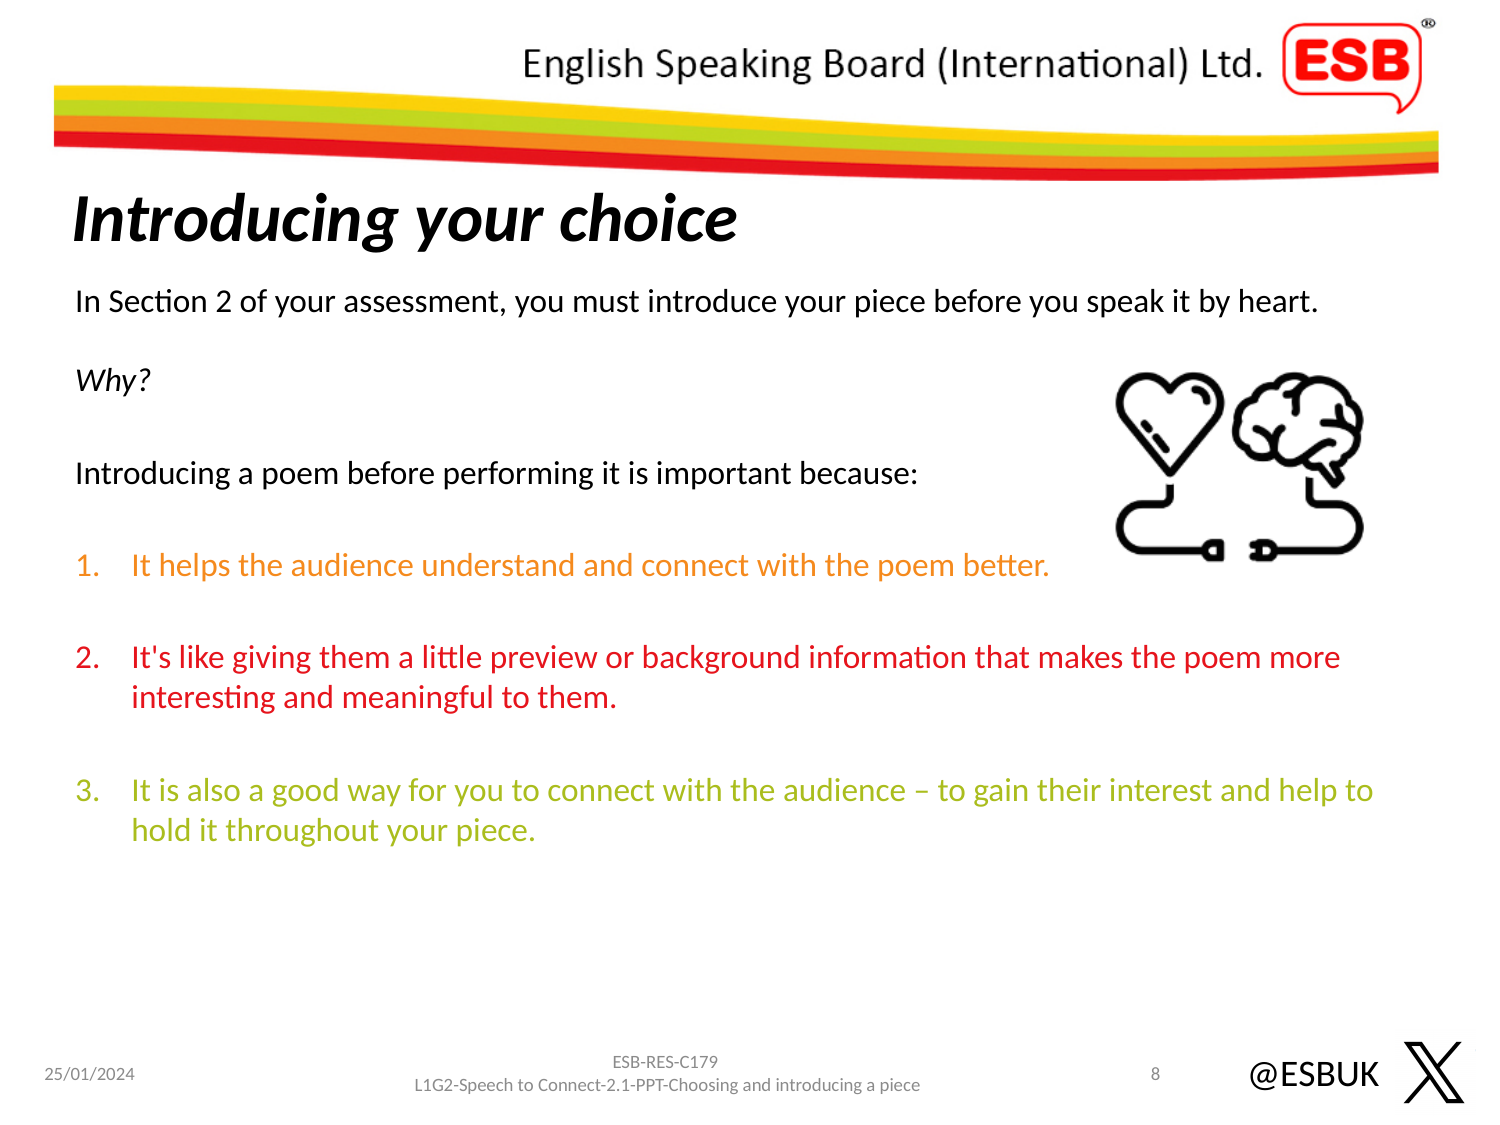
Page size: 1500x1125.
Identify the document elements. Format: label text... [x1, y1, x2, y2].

title Introducing your choice [56, 159, 1350, 279]
text_box In Section 2 of your assessment, you must introduce your piece before you speak it by heart. Why? Introducing a poem before performing it is important because: It helps the audience understand and connect with the poem better. It's like giving them a little preview or background information that makes the poem more interesting and meaningful to them. It is also a good way for you to connect with the audience – to gain their interest and help to hold it throughout your piece. [60, 271, 1408, 856]
picture [1077, 337, 1408, 589]
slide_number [29, 1042, 367, 1103]
picture [1395, 1029, 1476, 1116]
picture [0, 0, 1500, 189]
slide_number 8 [930, 1042, 1176, 1103]
footer ESB-RES-C179 L1G2-Speech to Connect-2.1-PPT-Choosing and introducing a piece [395, 1042, 930, 1103]
